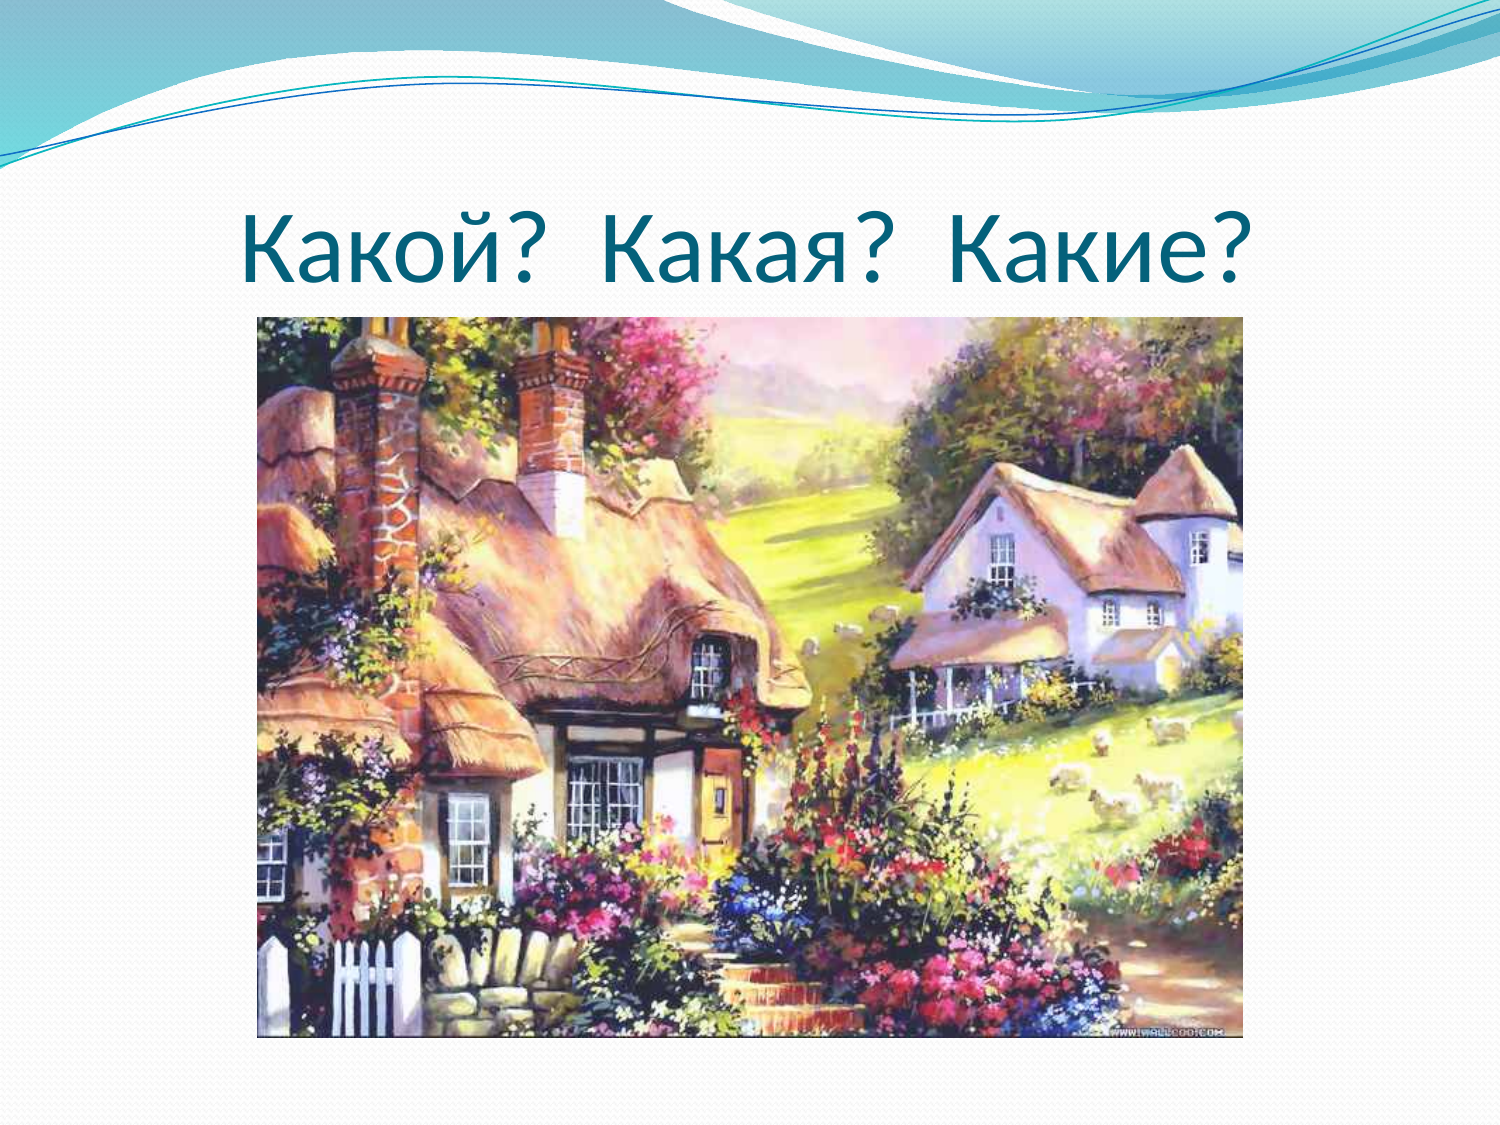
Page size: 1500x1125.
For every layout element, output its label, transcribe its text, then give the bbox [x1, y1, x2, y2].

title Какой? Какая? Какие? [75, 115, 1425, 303]
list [257, 317, 1243, 1038]
